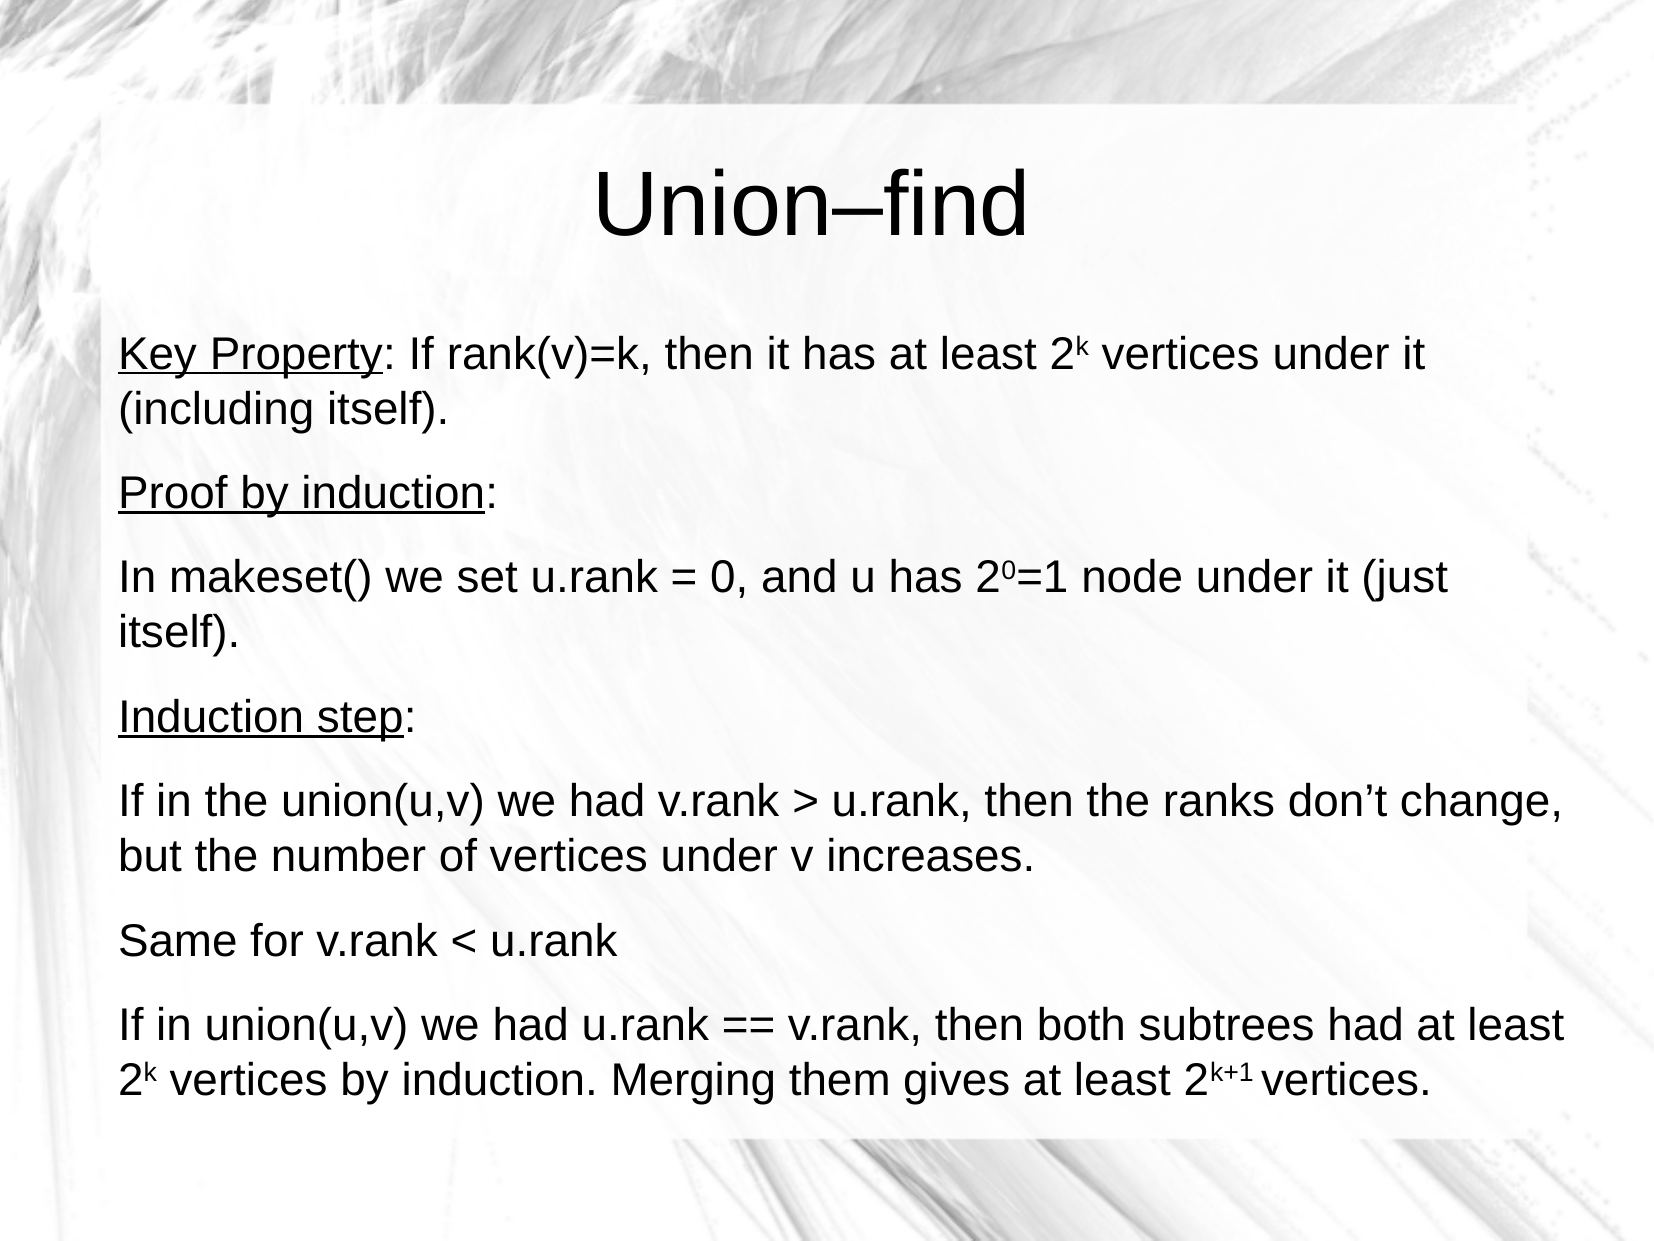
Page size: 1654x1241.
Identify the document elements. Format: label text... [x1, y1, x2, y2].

list Key Property: If rank(v)=k, then it has at least 2k vertices under it (including itself). Proof by induction: In makeset() we set u.rank = 0, and u has 20=1 node under it (just itself). Induction step: If in the union(u,v) we had v.rank > u.rank, then the ranks don’t change, but the number of vertices under v increases. Same for v.rank < u.rank If in union(u,v) we had u.rank == v.rank, then both subtrees had at least 2k vertices by induction. Merging them gives at least 2k+1 vertices. [118, 319, 1571, 1109]
picture [0, 0, 1654, 1241]
title Union–find [118, 93, 1506, 299]
